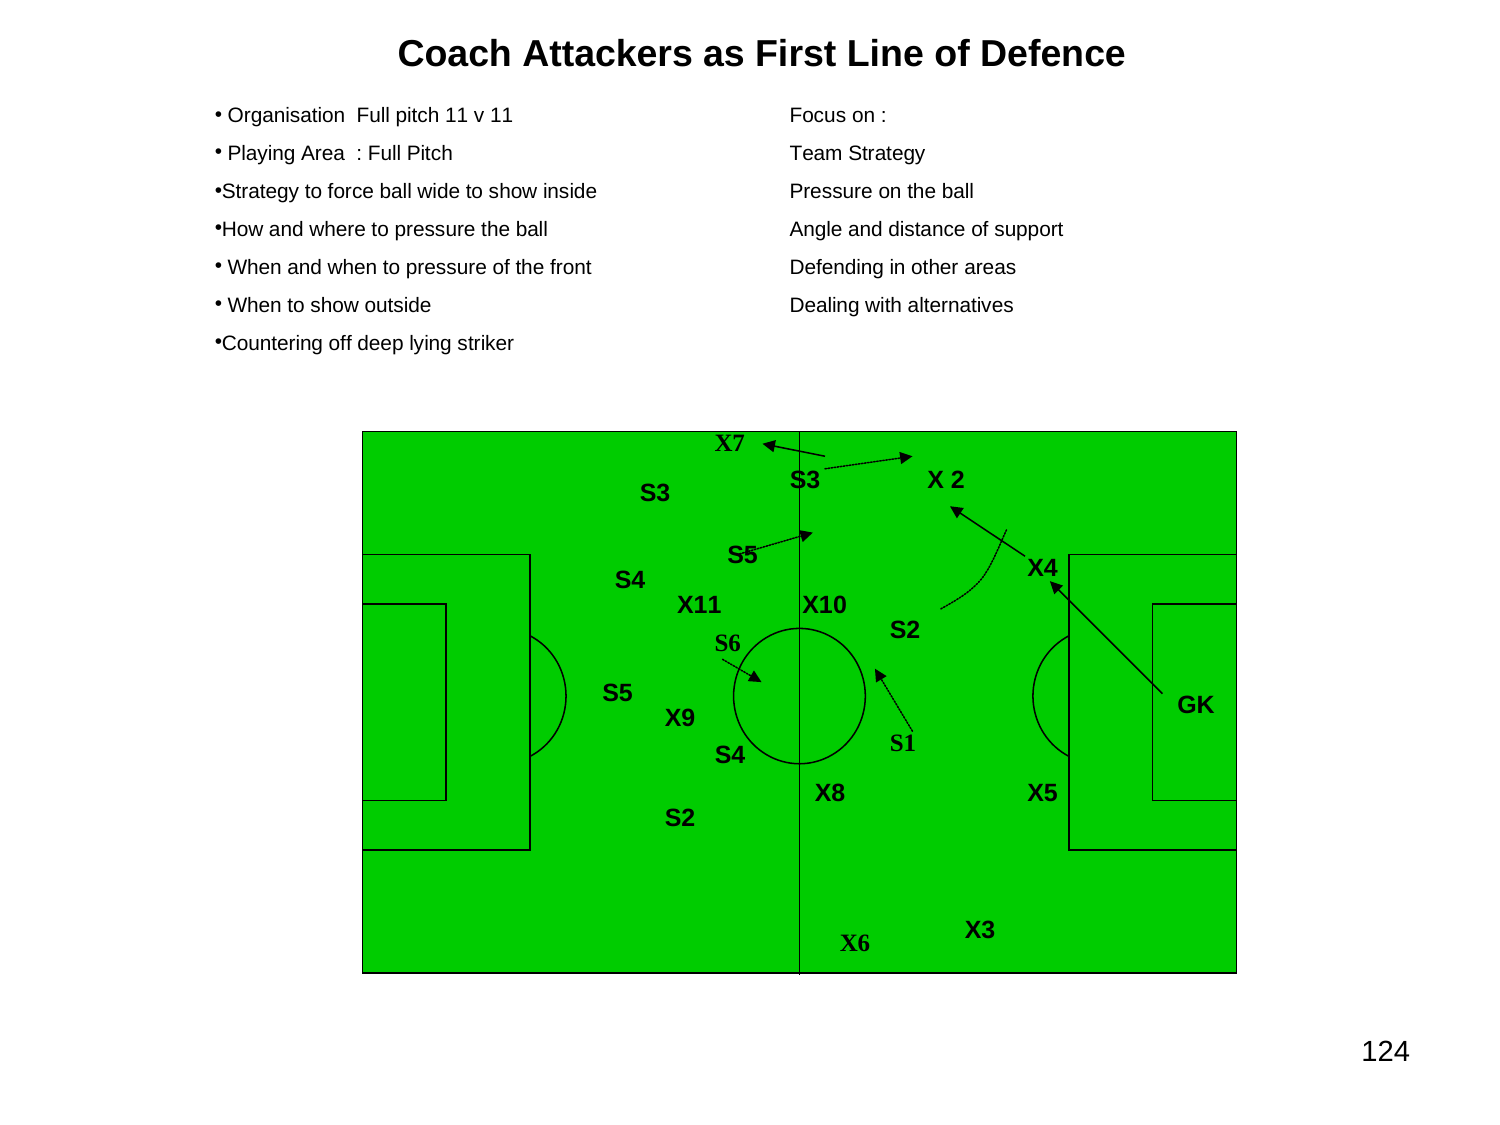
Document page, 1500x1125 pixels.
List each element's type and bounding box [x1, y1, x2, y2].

text_box [1074, 1024, 1425, 1103]
text_box [200, 21, 1338, 1048]
